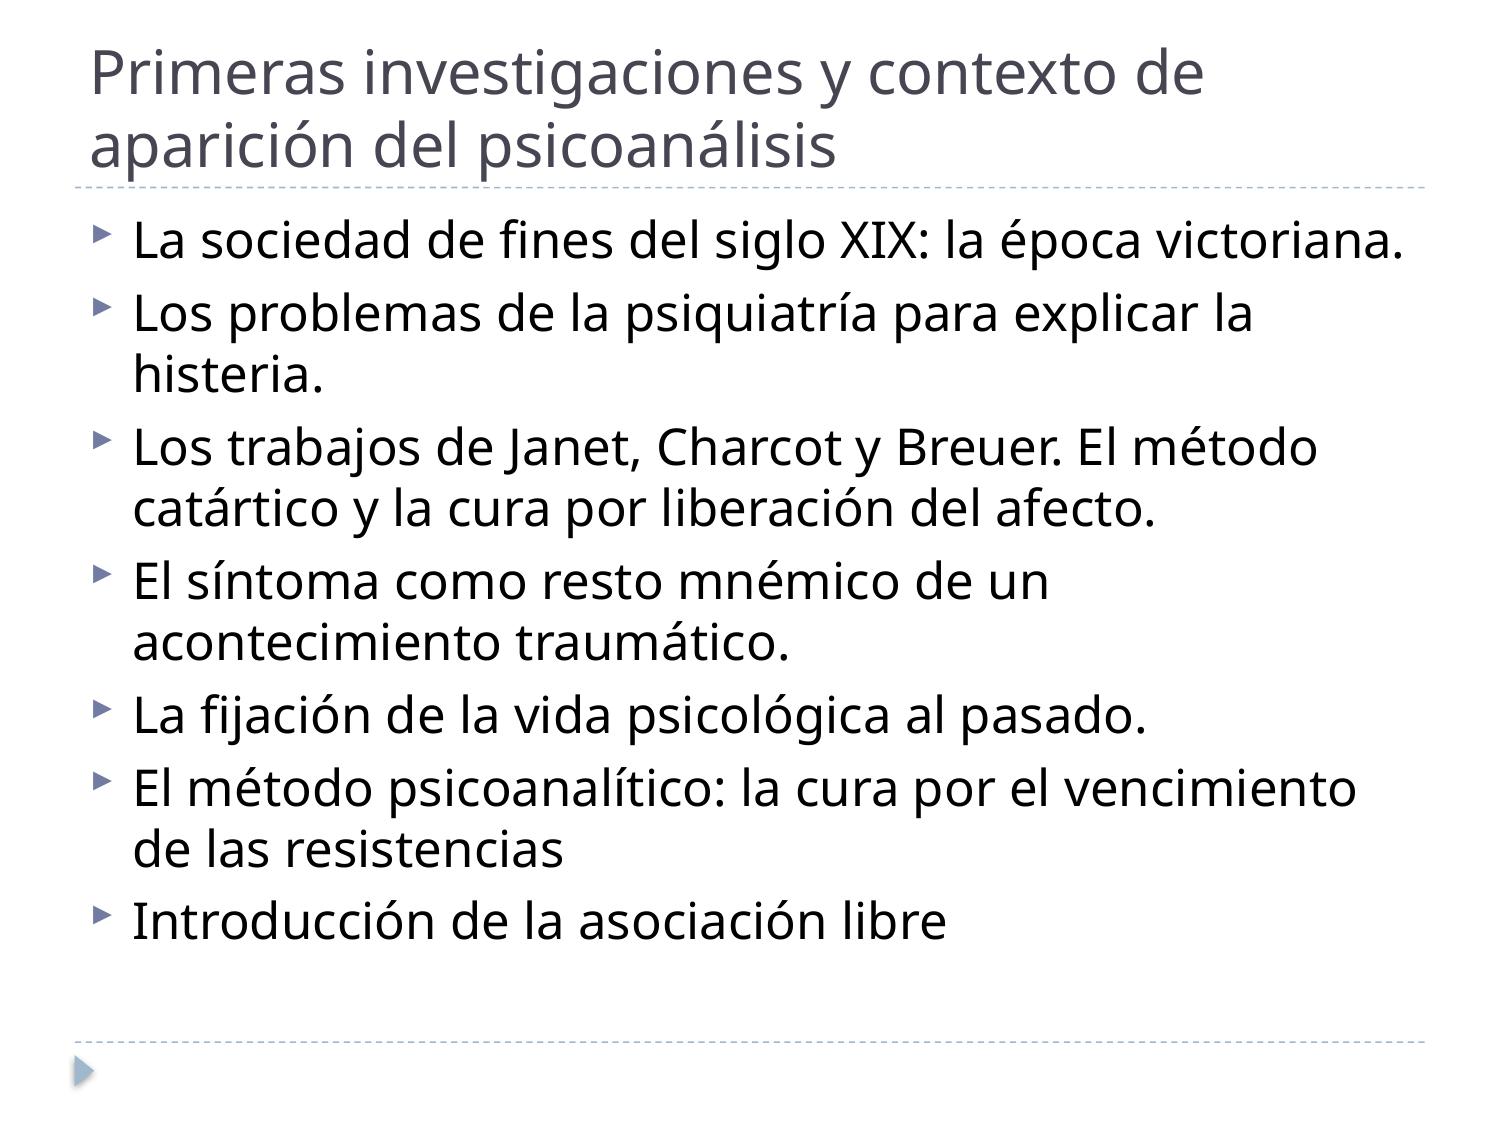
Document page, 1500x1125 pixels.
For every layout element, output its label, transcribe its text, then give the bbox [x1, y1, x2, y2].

title Primeras investigaciones y contexto de aparición del psicoanálisis [75, 24, 1425, 188]
list La sociedad de fines del siglo XIX: la época victoriana. Los problemas de la psiquiatría para explicar la histeria. Los trabajos de Janet, Charcot y Breuer. El método catártico y la cura por liberación del afecto. El síntoma como resto mnémico de un acontecimiento traumático. La fijación de la vida psicológica al pasado. El método psicoanalítico: la cura por el vencimiento de las resistencias Introducción de la asociación libre [75, 200, 1425, 1010]
